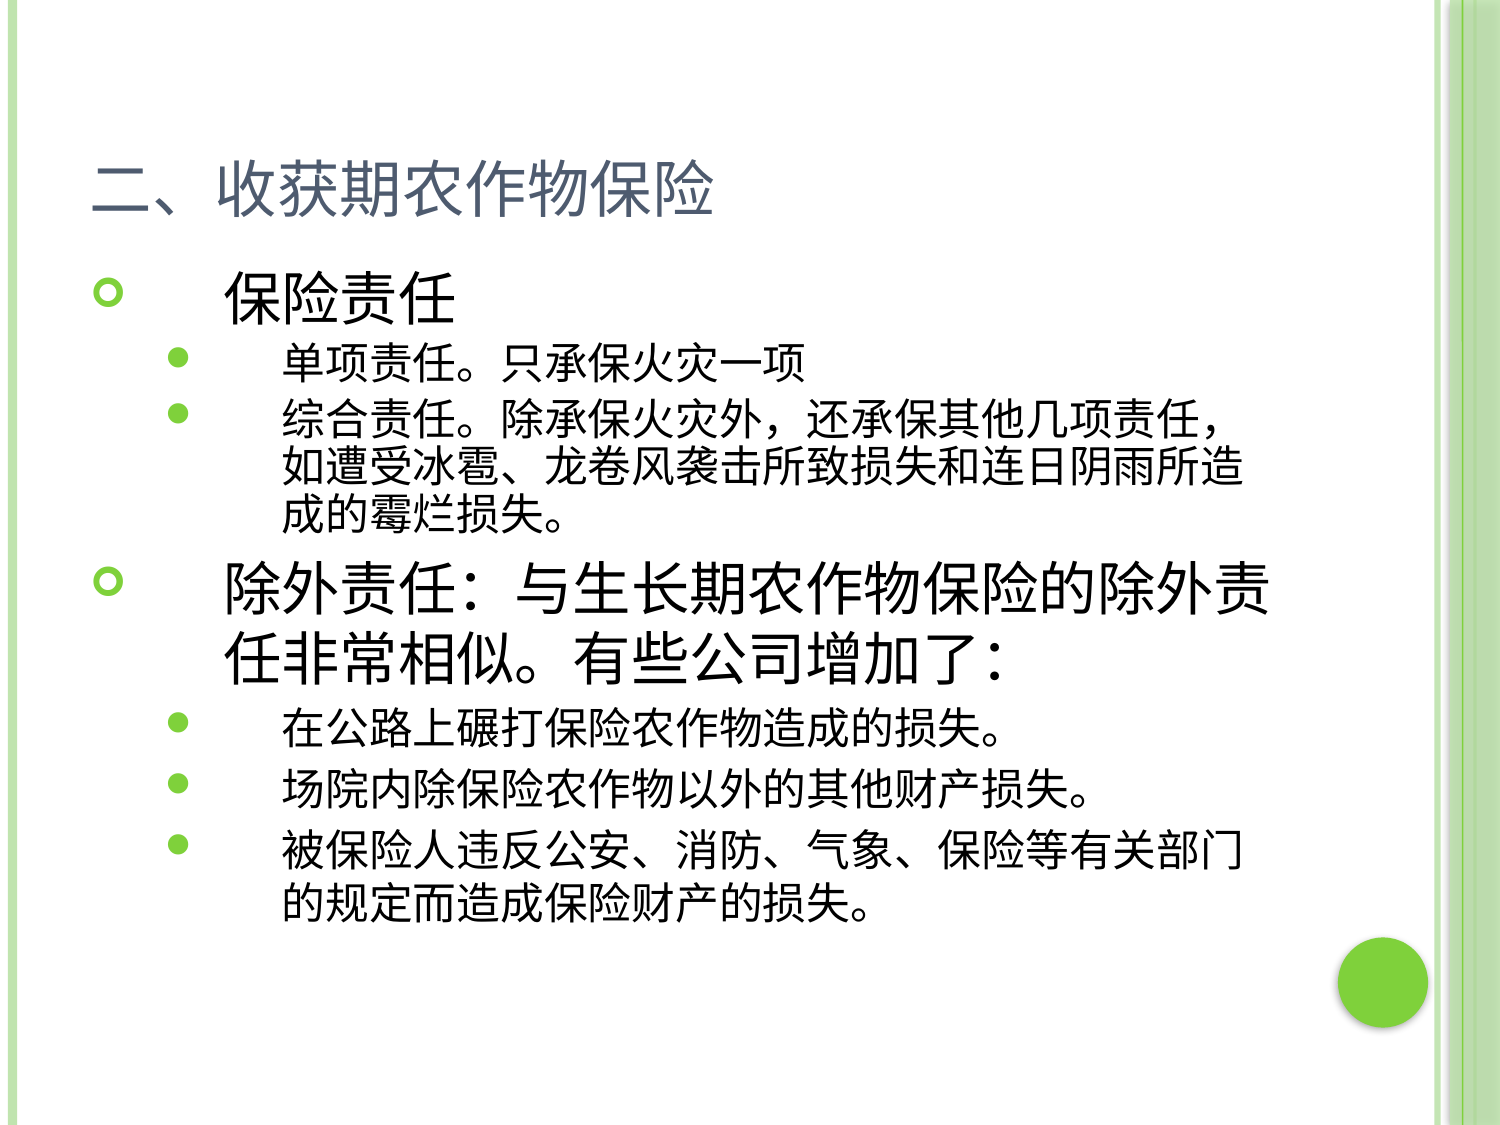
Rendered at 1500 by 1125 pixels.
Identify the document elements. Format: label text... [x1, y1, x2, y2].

title 二、收获期农作物保险 [75, 45, 1300, 233]
list 保险责任 单项责任。只承保火灾一项 综合责任。除承保火灾外，还承保其他几项责任，如遭受冰雹、龙卷风袭击所致损失和连日阴雨所造成的霉烂损失。 除外责任：与生长期农作物保险的除外责任非常相似。有些公司增加了： 在公路上碾打保险农作物造成的损失。 场院内除保险农作物以外的其他财产损失。 被保险人违反公安、消防、气象、保险等有关部门的规定而造成保险财产的损失。 [74, 262, 1301, 1063]
